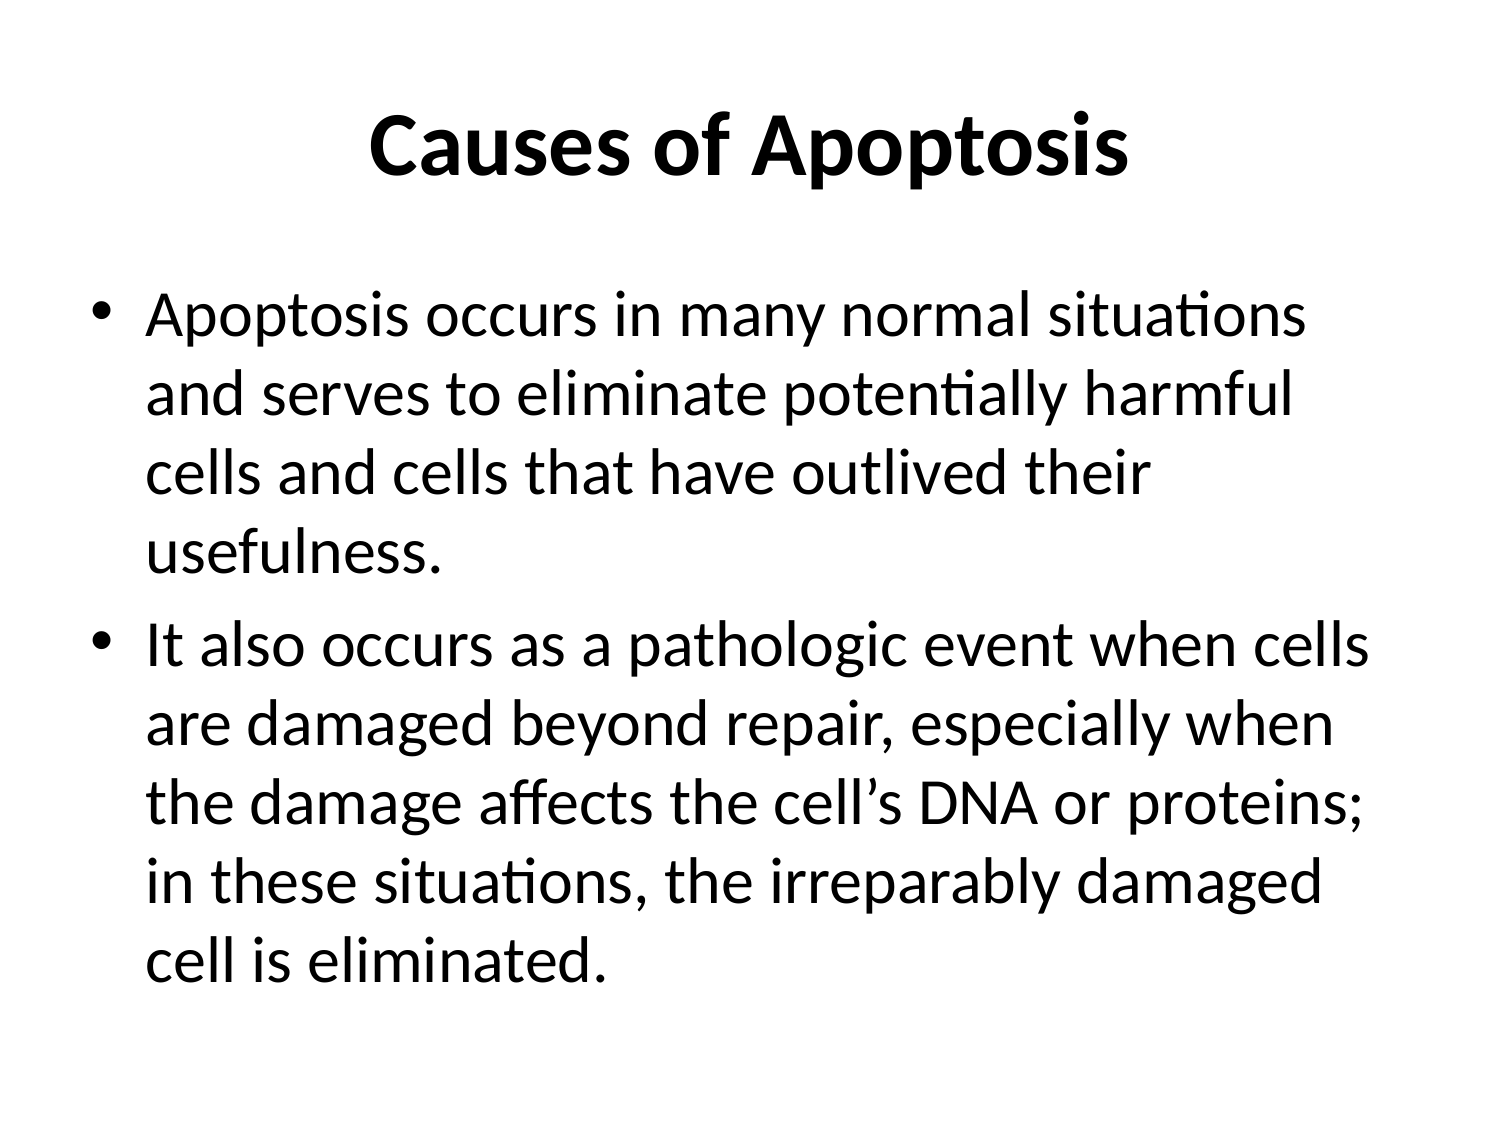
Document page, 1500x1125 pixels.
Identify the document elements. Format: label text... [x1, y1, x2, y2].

list Apoptosis occurs in many normal situations and serves to eliminate potentially harmful cells and cells that have outlived their usefulness. It also occurs as a pathologic event when cells are damaged beyond repair, especially when the damage affects the cell’s DNA or proteins; in these situations, the irreparably damaged cell is eliminated. [75, 262, 1425, 1005]
title Causes of Apoptosis [75, 45, 1425, 233]
